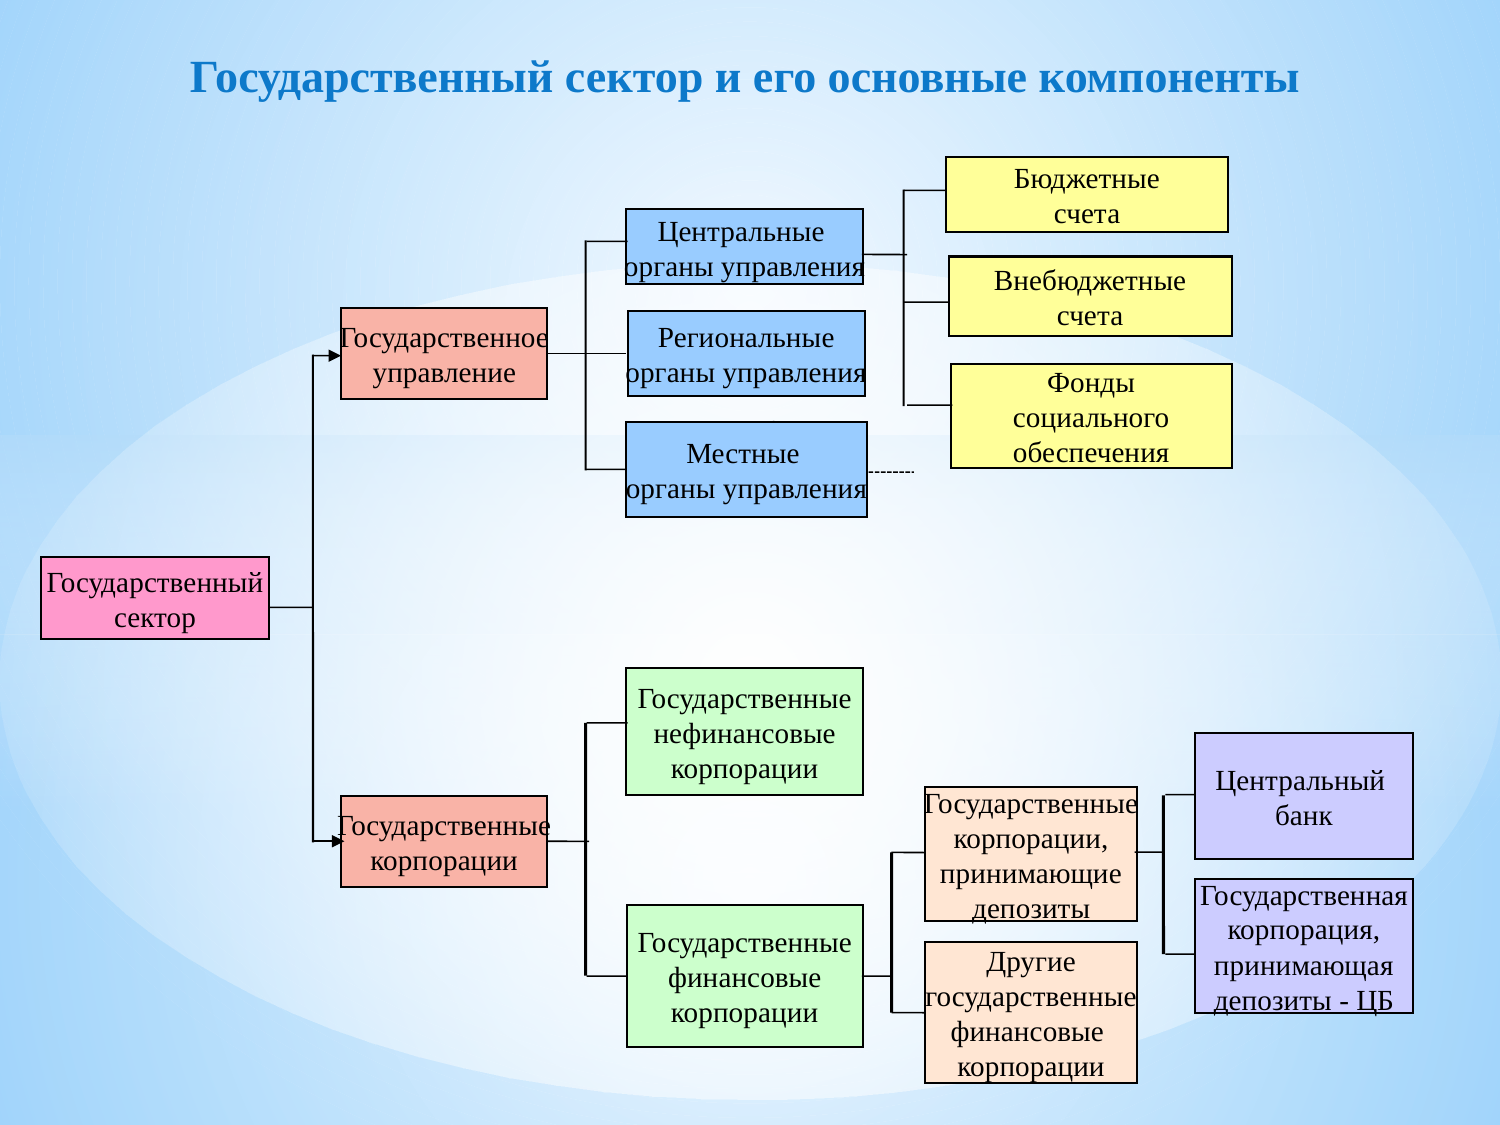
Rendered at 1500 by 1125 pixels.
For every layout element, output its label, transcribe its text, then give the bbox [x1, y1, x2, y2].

text_box Другие государственные финансовые корпорации [924, 941, 1138, 1084]
text_box Центральный банк [1195, 732, 1413, 859]
text_box [313, 349, 341, 362]
text_box Государственные корпорации, принимающие депозиты [924, 786, 1138, 922]
text_box Государственный сектор [41, 556, 270, 640]
text_box Внебюджетные счета [948, 256, 1232, 337]
text_box Фонды социального обеспечения [950, 363, 1232, 468]
text_box Государственные корпорации [341, 795, 548, 887]
text_box Государственная корпорация, принимающая депозиты - ЦБ [1195, 878, 1413, 1013]
text_box Государственное управление [341, 308, 548, 399]
text_box Центральные органы управления [626, 209, 864, 285]
text_box Государственные нефинансовые корпорации [626, 668, 864, 796]
text_box Бюджетные счета [946, 156, 1228, 233]
text_box Государственные финансовые корпорации [626, 905, 863, 1047]
text_box [312, 835, 345, 848]
text_box Региональные органы управления [627, 310, 865, 397]
subtitle Государственный сектор и его основные компоненты [160, 39, 1330, 158]
text_box Местные органы управления [626, 422, 867, 517]
